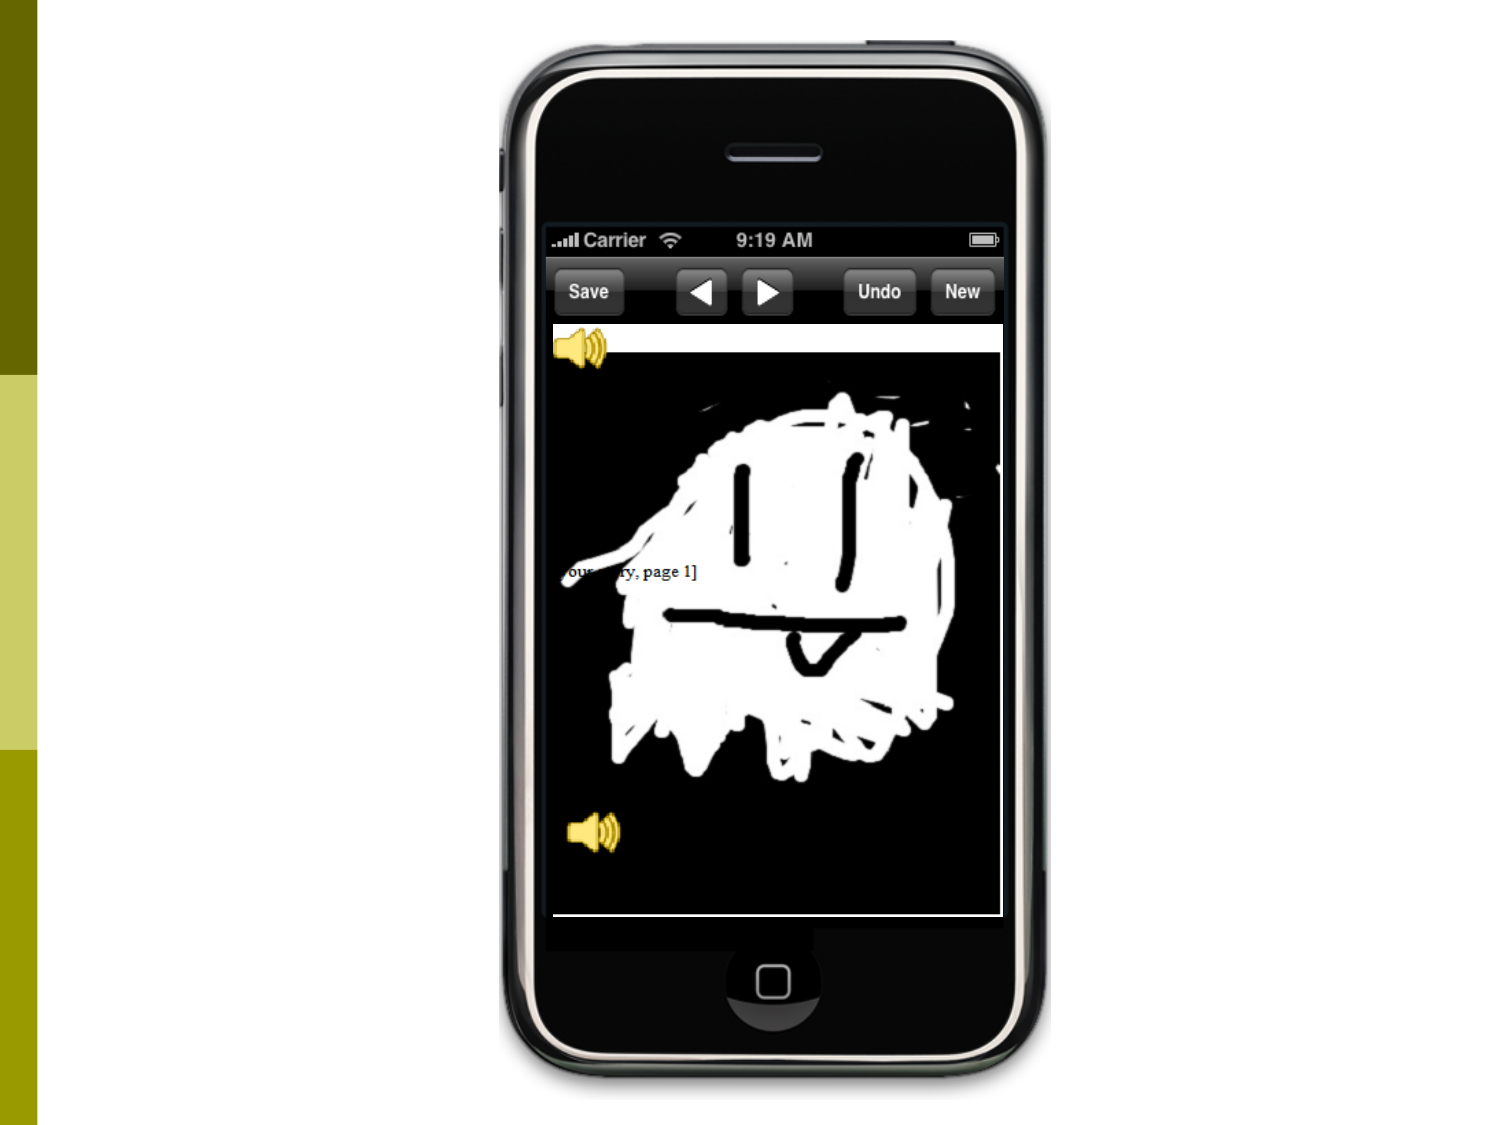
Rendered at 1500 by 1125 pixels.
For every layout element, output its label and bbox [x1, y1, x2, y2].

text_box [499, 40, 1051, 1100]
